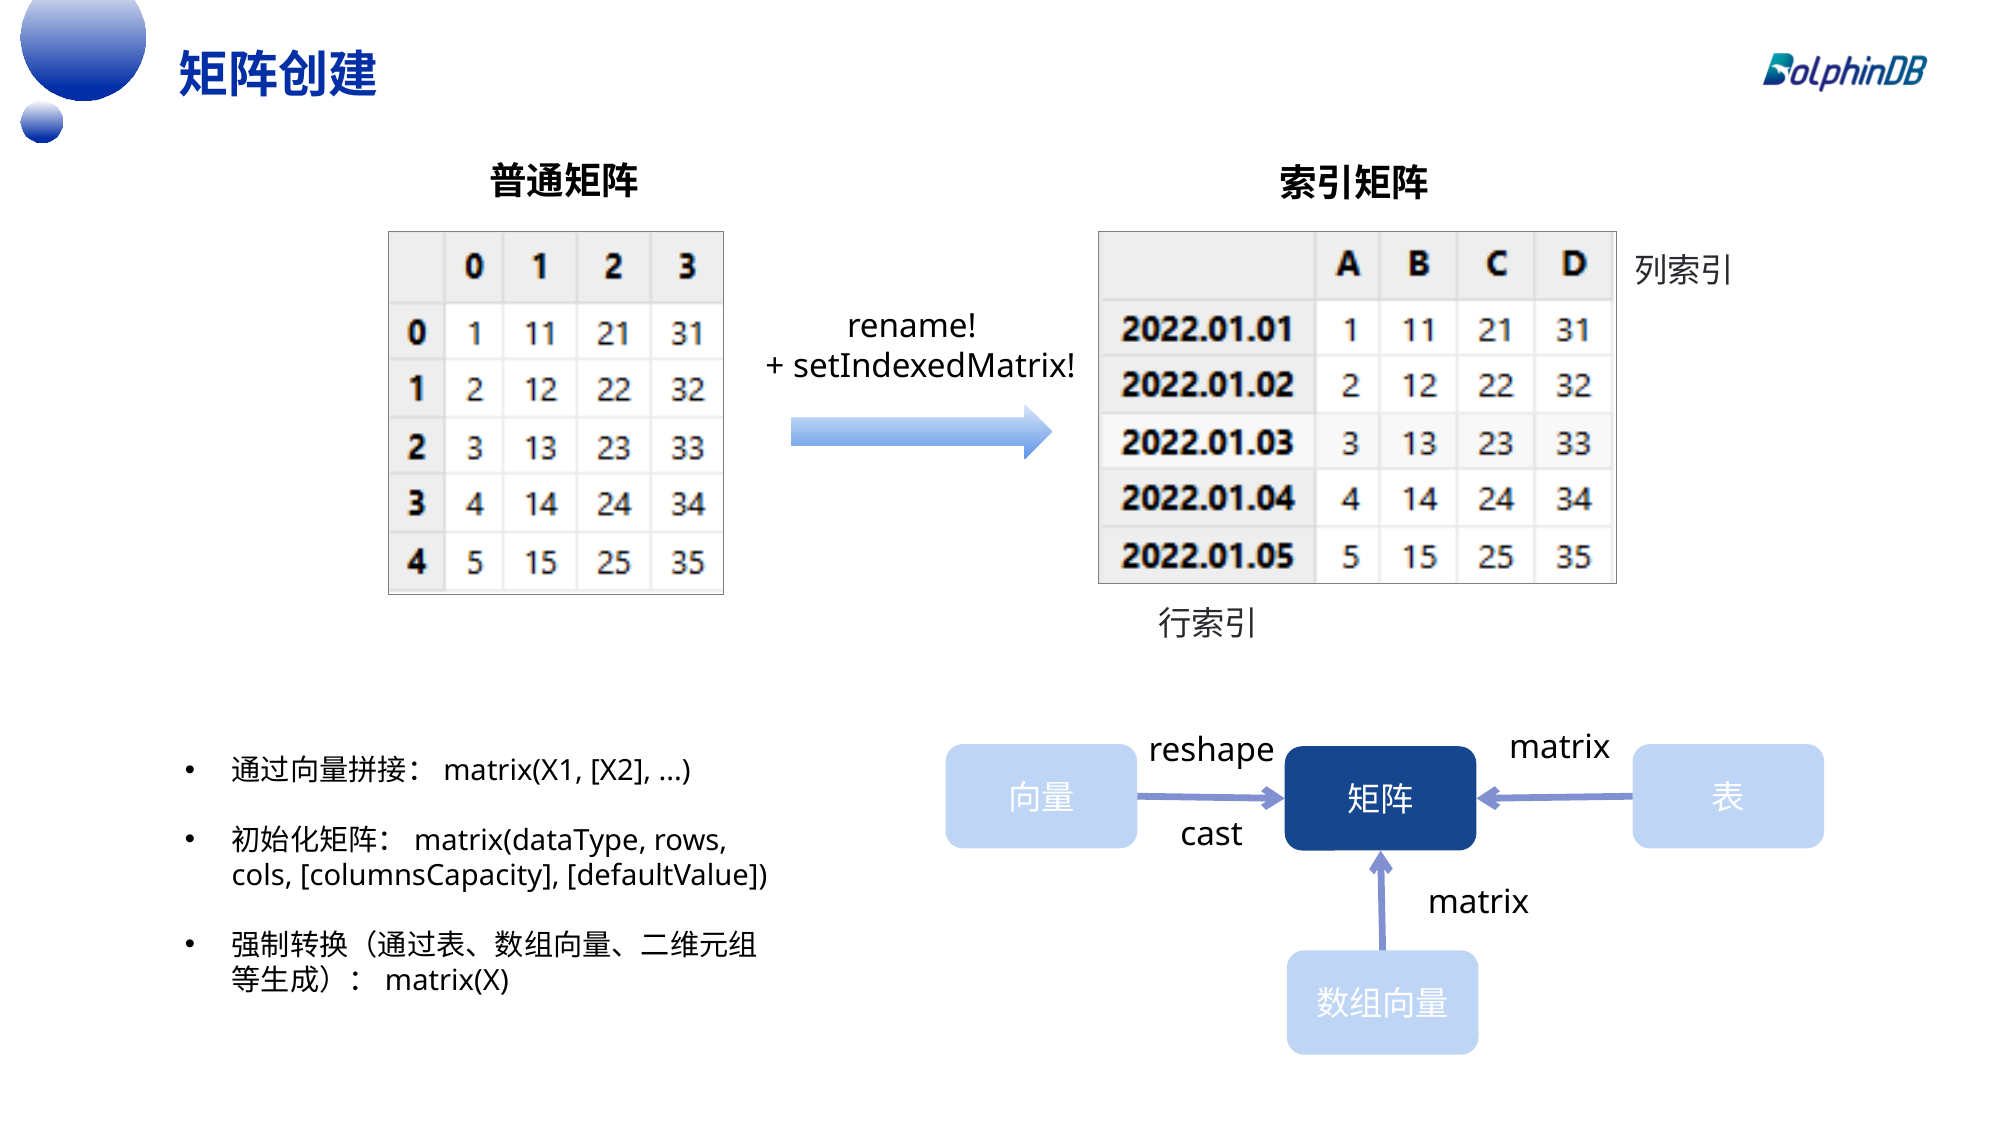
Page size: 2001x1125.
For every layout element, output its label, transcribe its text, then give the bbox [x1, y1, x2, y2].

picture [1755, 47, 1929, 93]
text_box 列索引 [1617, 241, 1762, 297]
text_box 矩阵创建 [163, 35, 808, 110]
text_box 向量 [944, 743, 1139, 850]
text_box matrix [1408, 872, 1549, 928]
text_box 索引矩阵 [1264, 151, 1451, 211]
text_box cast [1123, 804, 1301, 860]
text_box 通过向量拼接：matrix(X1, [X2], ...) 初始化矩阵：matrix(dataType, rows, cols, [columnsCapacity], [defaultValue]) 强制转换（通过表、数组向量、二维元组等生成）：matrix(X) [170, 744, 798, 1004]
text_box 普通矩阵 [474, 149, 661, 209]
text_box rename! + setIndexedMatrix! [740, 296, 1098, 392]
text_box [19, 0, 147, 102]
text_box 矩阵 [1283, 745, 1478, 852]
text_box matrix [1489, 718, 1630, 773]
text_box 表 [1631, 743, 1826, 850]
picture [388, 231, 724, 595]
text_box 行索引 [1131, 595, 1286, 650]
text_box reshape [1123, 720, 1301, 775]
picture [1098, 231, 1617, 584]
text_box [790, 401, 1054, 462]
text_box 数组向量 [1285, 949, 1480, 1056]
text_box [19, 99, 64, 144]
